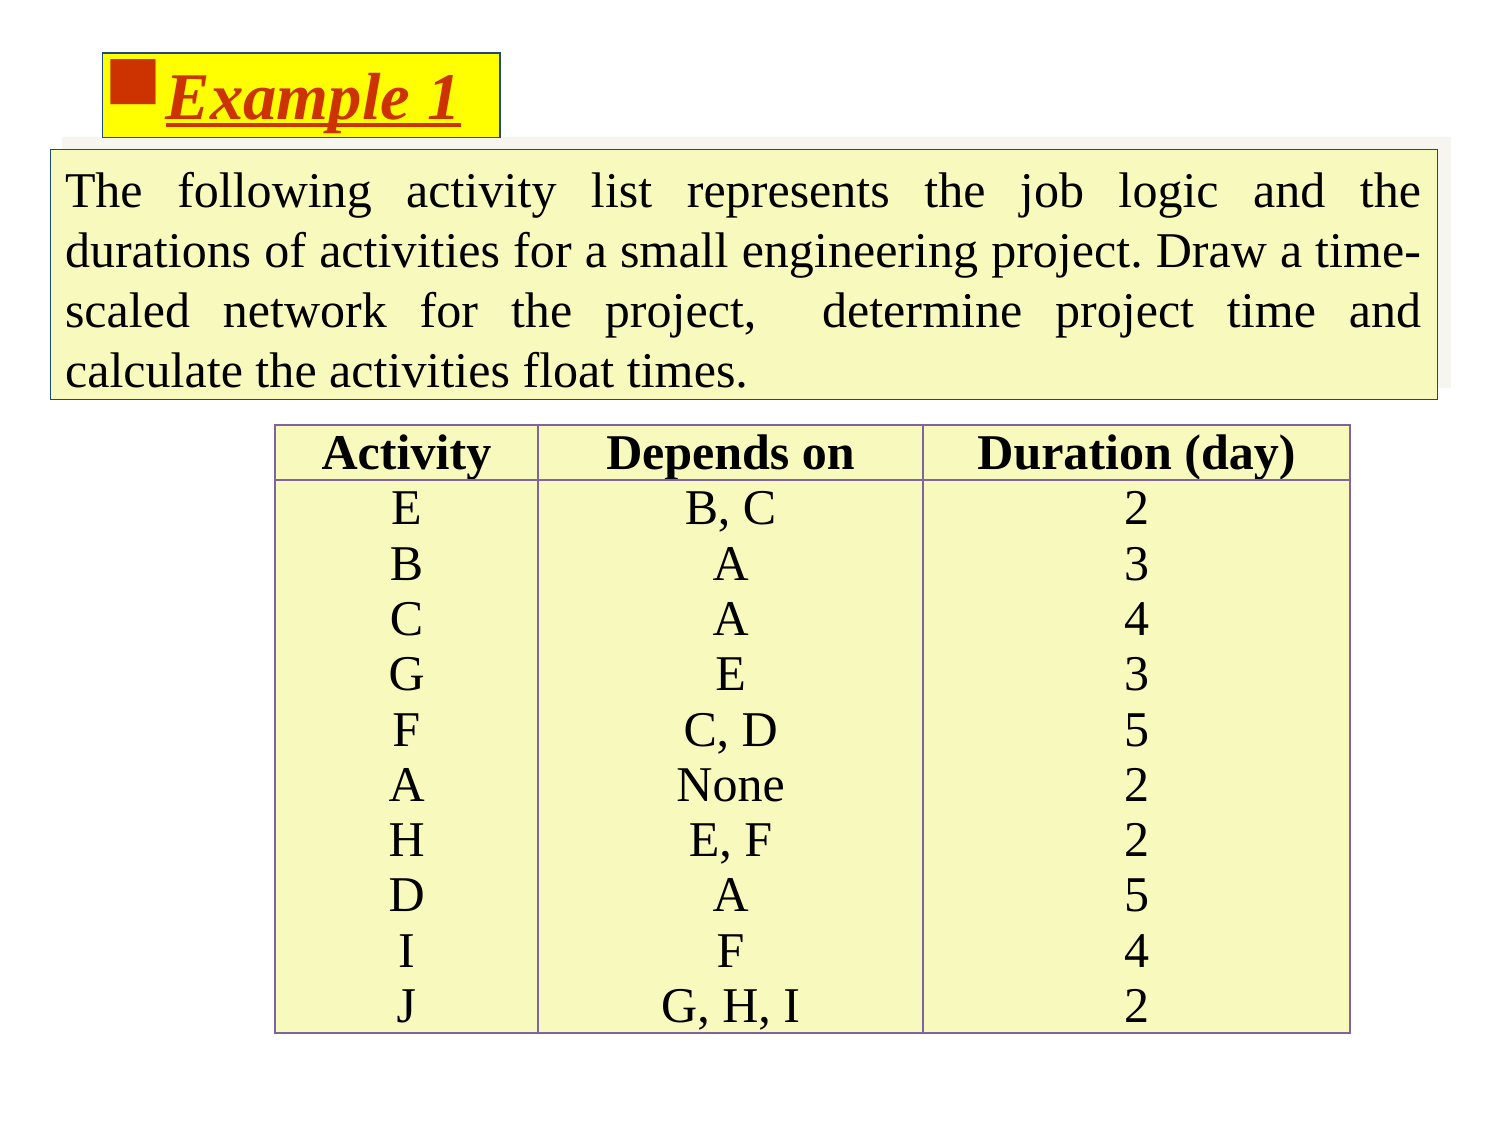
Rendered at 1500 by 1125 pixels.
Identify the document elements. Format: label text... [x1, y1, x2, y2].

text_box Example 1 [102, 52, 500, 138]
table_cell E B C G F A H D I J [276, 481, 537, 1032]
table_cell B, C A A E C, D None E, F A F G, H, I [539, 481, 922, 1032]
table_header Activity [276, 426, 537, 479]
list The following activity list represents the job logic and the durations of activities for a small engineering project. Draw a time- scaled network for the project, determine project time and calculate the activities float times. [50, 149, 1438, 400]
table_header Duration (day) [924, 426, 1349, 479]
table_header Depends on [539, 426, 922, 479]
table_cell 2 3 4 3 5 2 2 5 4 2 [924, 481, 1349, 1032]
